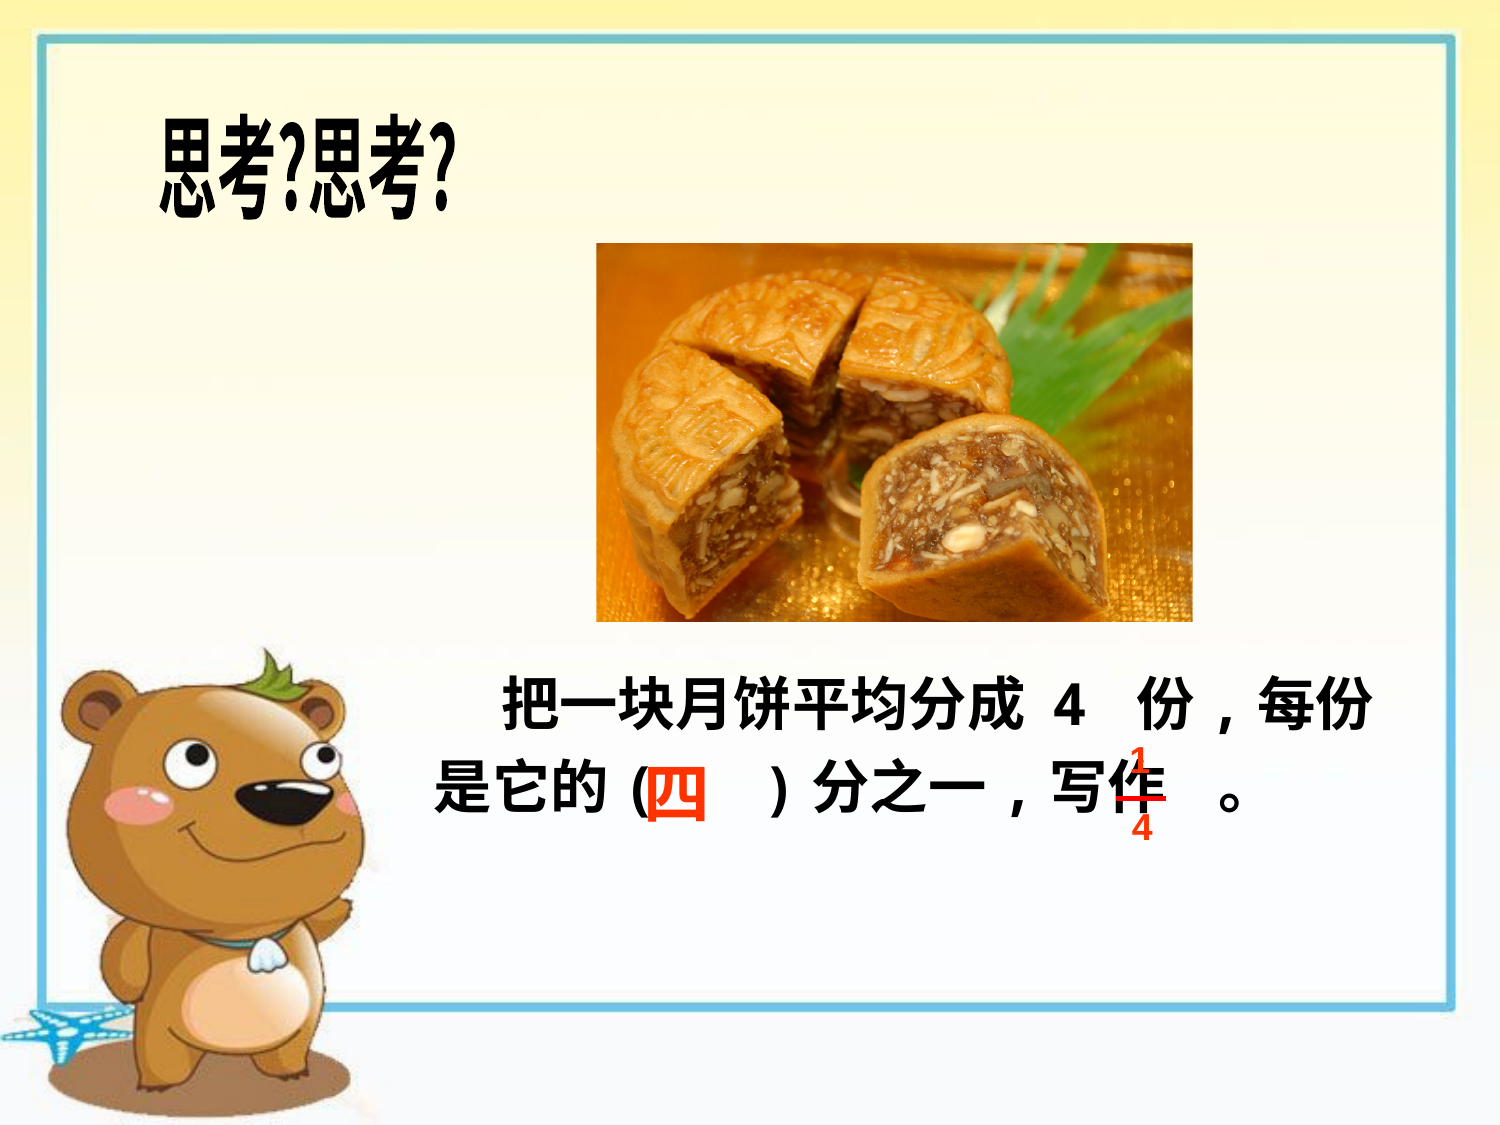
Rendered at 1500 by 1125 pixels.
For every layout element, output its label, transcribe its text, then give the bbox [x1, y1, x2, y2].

picture [0, 0, 1500, 1125]
text_box 把一块月饼平均分成 4 份,每份是它的( )分之一,写作 。 [419, 645, 1424, 828]
text_box 4 [1113, 795, 1172, 856]
text_box 四 [628, 728, 726, 839]
text_box 1 [1114, 728, 1158, 789]
